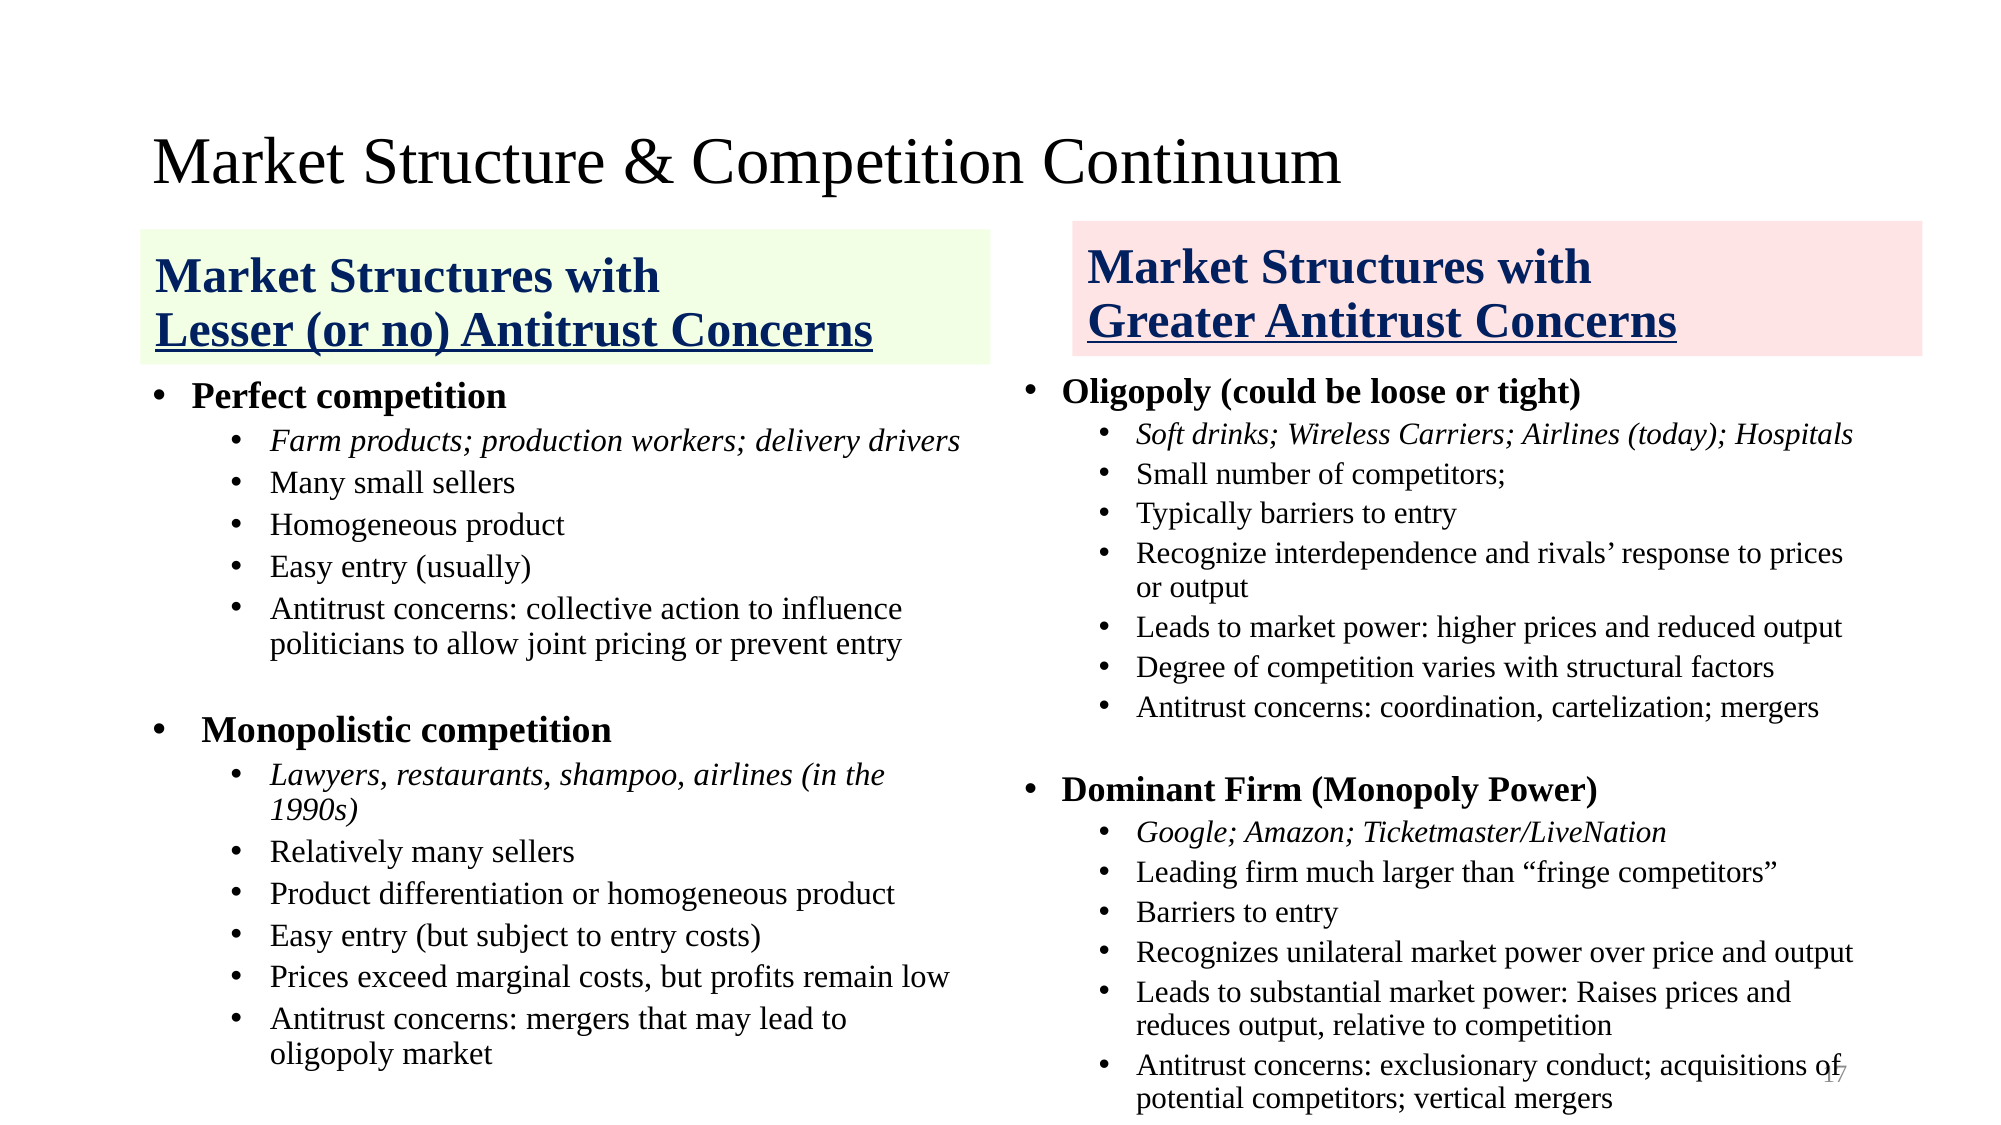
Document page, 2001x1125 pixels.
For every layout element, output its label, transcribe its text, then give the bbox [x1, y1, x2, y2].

text_box Market Structures with Lesser (or no) Antitrust Concerns [140, 229, 991, 365]
list [137, 275, 984, 411]
title Market Structure & Competition Continuum [137, 53, 1863, 272]
list Perfect competition Farm products; production workers; delivery drivers Many small sellers Homogeneous product Easy entry (usually) Antitrust concerns: collective action to influence politicians to allow joint pricing or prevent entry Monopolistic competition Lawyers, restaurants, shampoo, airlines (in the 1990s) Relatively many sellers Product differentiation or homogeneous product Easy entry (but subject to entry costs) Prices exceed marginal costs, but profits remain low Antitrust concerns: mergers that may lead to oligopoly market [137, 411, 984, 1084]
list Market Structures with Greater Antitrust Concerns [1072, 220, 1923, 357]
list Oligopoly (could be loose or tight) Soft drinks; Wireless Carriers; Airlines (today); Hospitals Small number of competitors; Typically barriers to entry Recognize interdependence and rivals’ response to prices or output Leads to market power: higher prices and reduced output Degree of competition varies with structural factors Antitrust concerns: coordination, cartelization; mergers Dominant Firm (Monopoly Power) Google; Amazon; Ticketmaster/LiveNation Leading firm much larger than “fringe competitors” Barriers to entry Recognizes unilateral market power over price and output Leads to substantial market power: Raises prices and reduces output, relative to competition Antitrust concerns: exclusionary conduct; acquisitions of potential competitors; vertical mergers [1009, 364, 1887, 1125]
slide_number 17 [1412, 1042, 1863, 1103]
